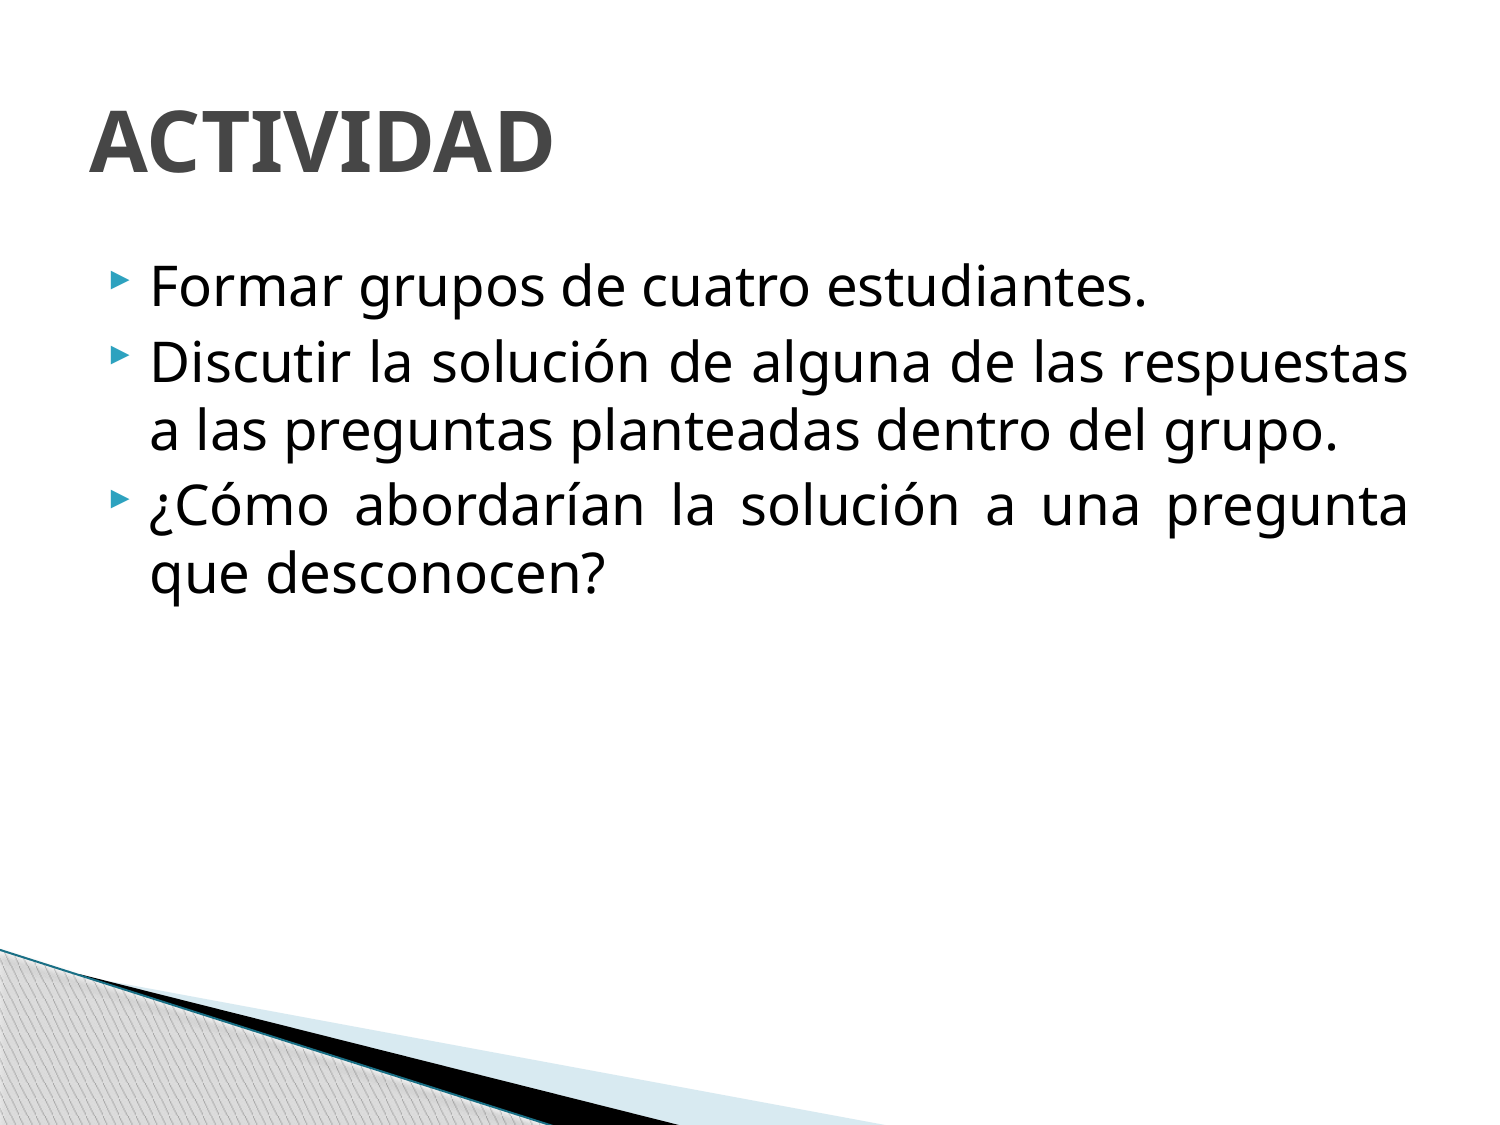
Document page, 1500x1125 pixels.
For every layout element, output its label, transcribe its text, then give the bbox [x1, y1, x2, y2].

title ACTIVIDAD [75, 45, 1425, 233]
list Formar grupos de cuatro estudiantes. Discutir la solución de alguna de las respuestas a las preguntas planteadas dentro del grupo. ¿Cómo abordarían la solución a una pregunta que desconocen? [75, 243, 1425, 986]
